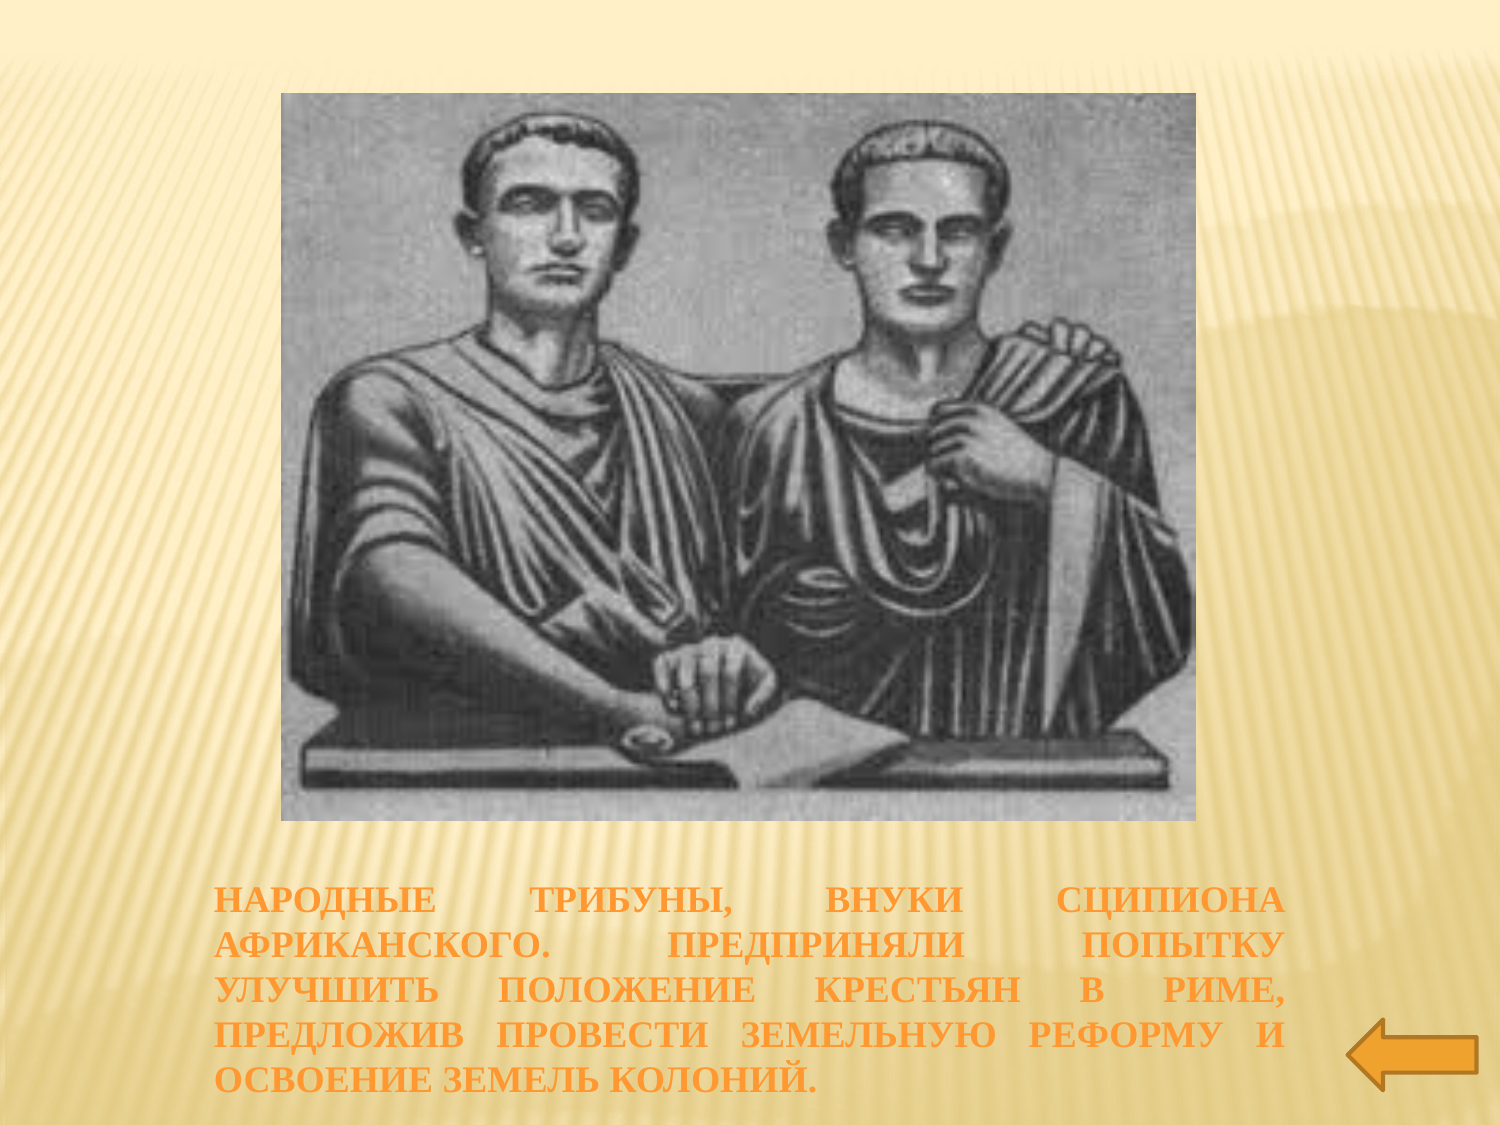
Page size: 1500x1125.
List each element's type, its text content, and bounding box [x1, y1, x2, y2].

text_box [1345, 1017, 1479, 1093]
text_box Народные трибуны, внуки Сципиона Африканского. Предприняли попытку улучшить положение крестьян в Риме, предложив провести земельную реформу и освоение земель колоний. [199, 867, 1301, 1107]
picture [280, 93, 1196, 821]
